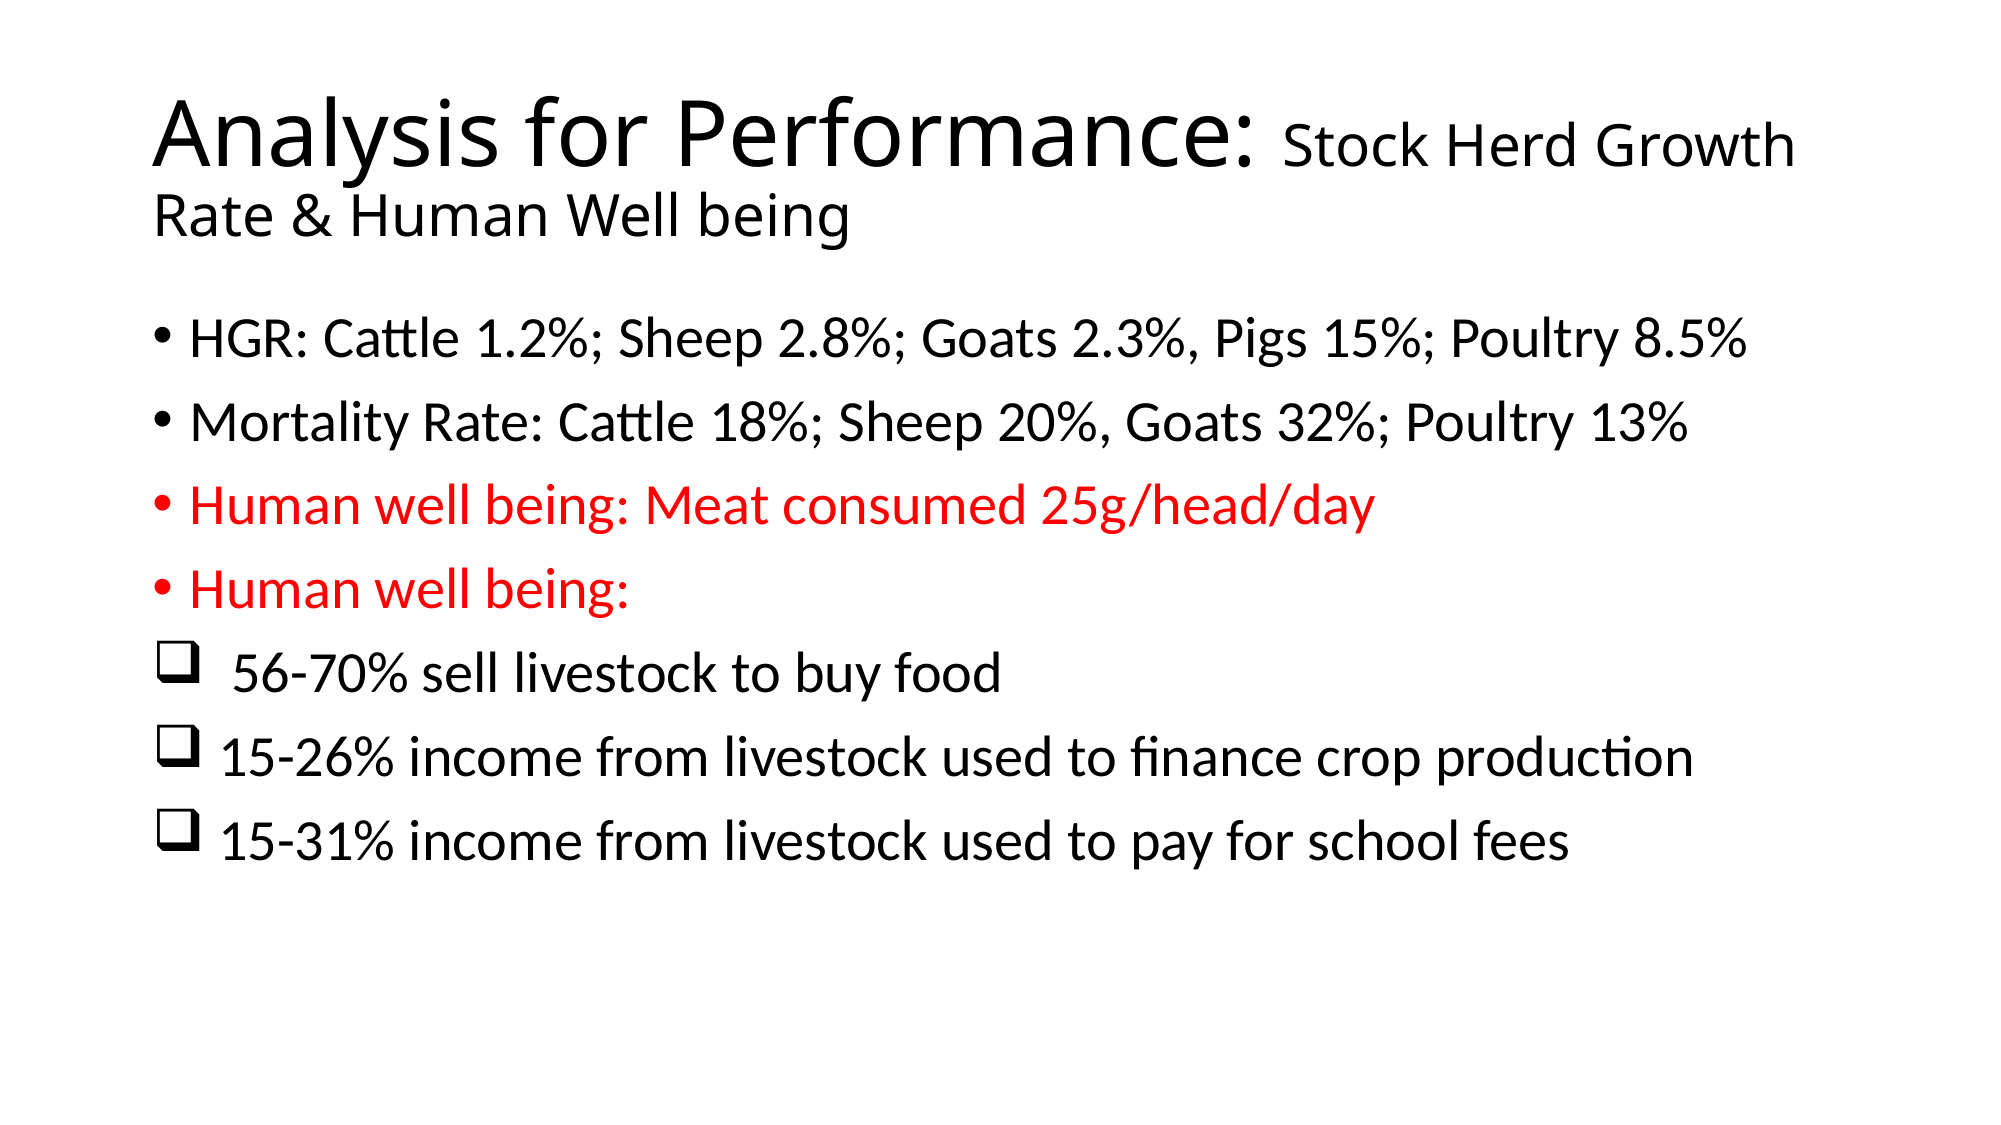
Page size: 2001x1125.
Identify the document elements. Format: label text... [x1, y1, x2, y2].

title Analysis for Performance: Stock Herd Growth Rate & Human Well being [137, 59, 1863, 278]
list HGR: Cattle 1.2%; Sheep 2.8%; Goats 2.3%, Pigs 15%; Poultry 8.5% Mortality Rate: Cattle 18%; Sheep 20%, Goats 32%; Poultry 13% Human well being: Meat consumed 25g/head/day Human well being: 56-70% sell livestock to buy food 15-26% income from livestock used to finance crop production 15-31% income from livestock used to pay for school fees [137, 299, 1863, 1014]
